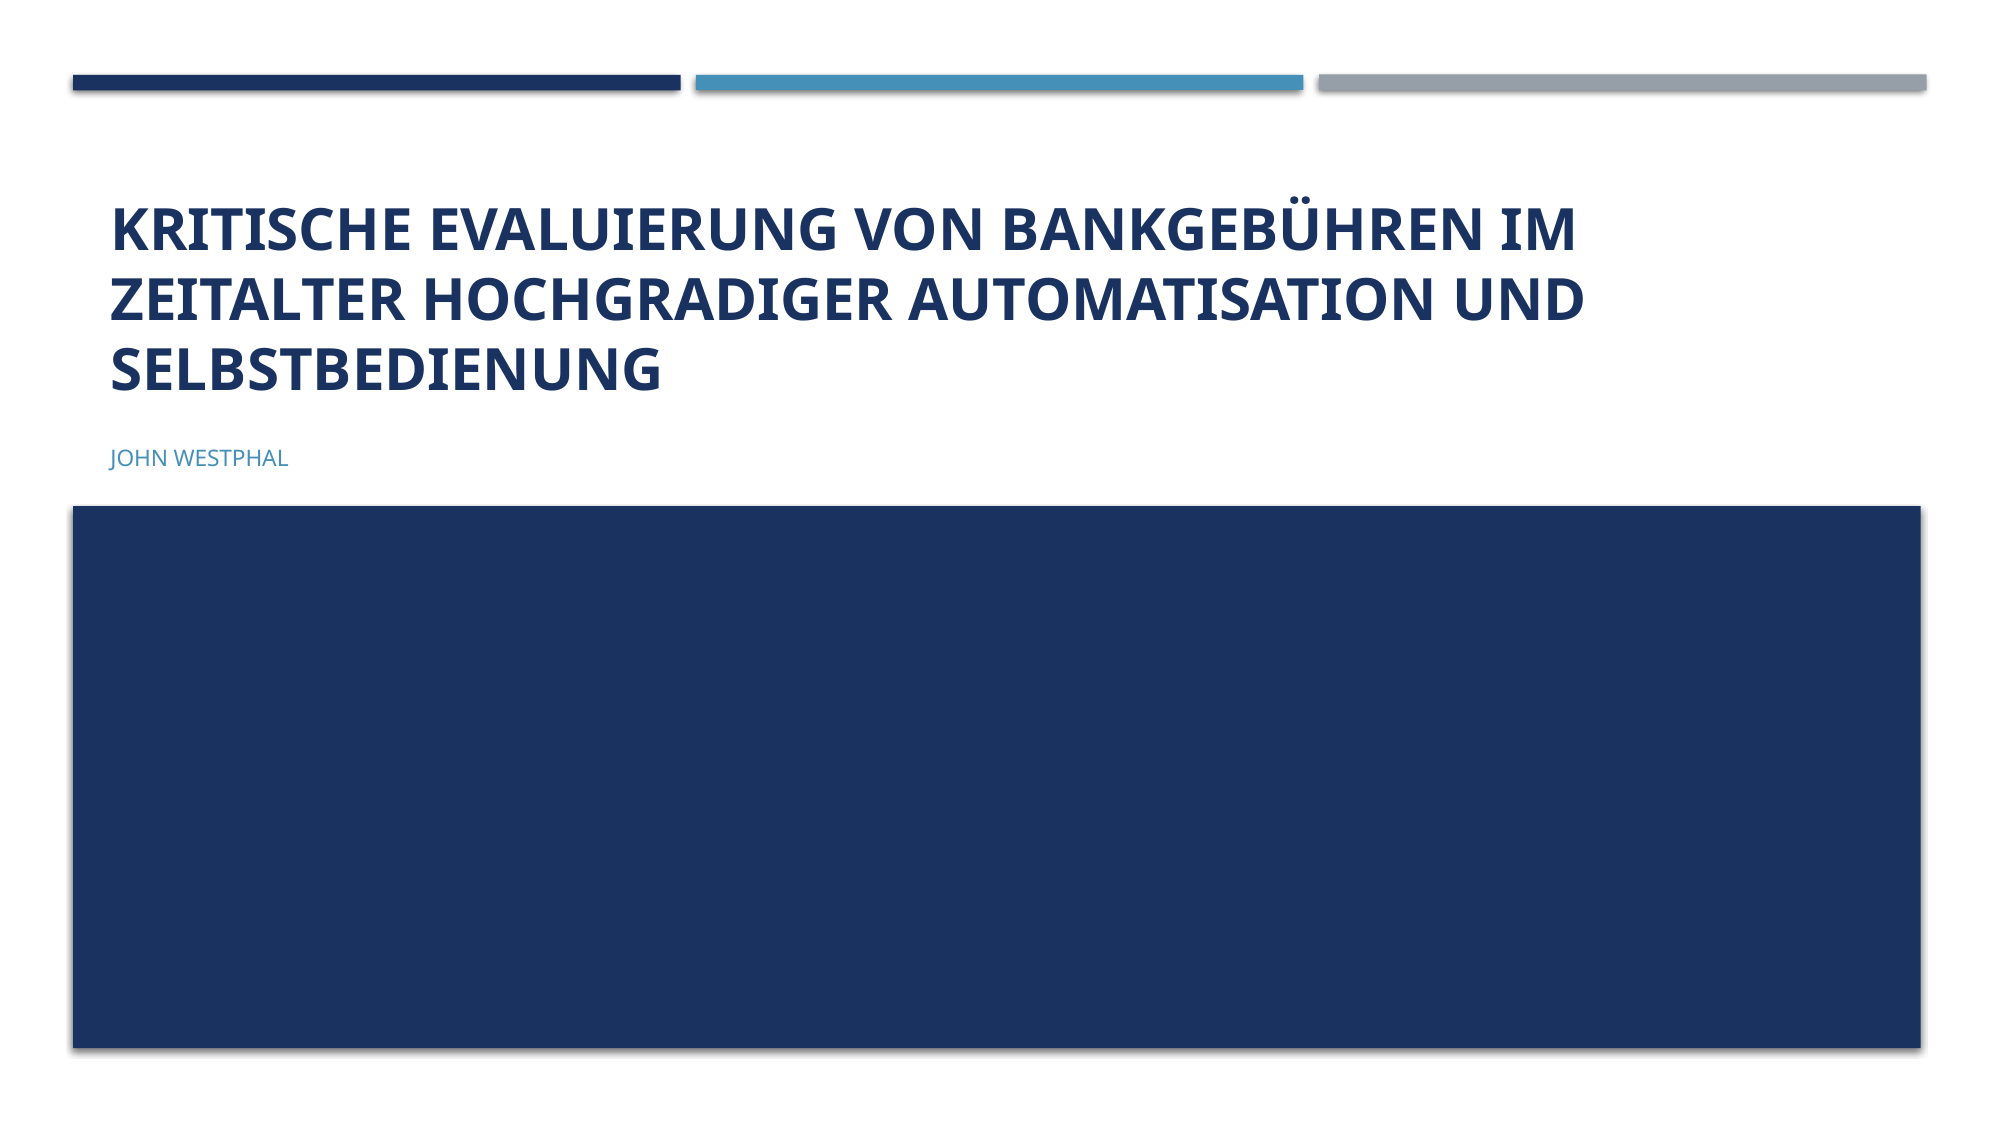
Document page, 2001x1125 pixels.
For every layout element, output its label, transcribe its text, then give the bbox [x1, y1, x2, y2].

title Kritische Evaluierung von Bankgebühren im Zeitalter hochgradiger Automatisation und Selbstbedienung [95, 167, 1899, 409]
subtitle John Westphal [95, 409, 1899, 507]
